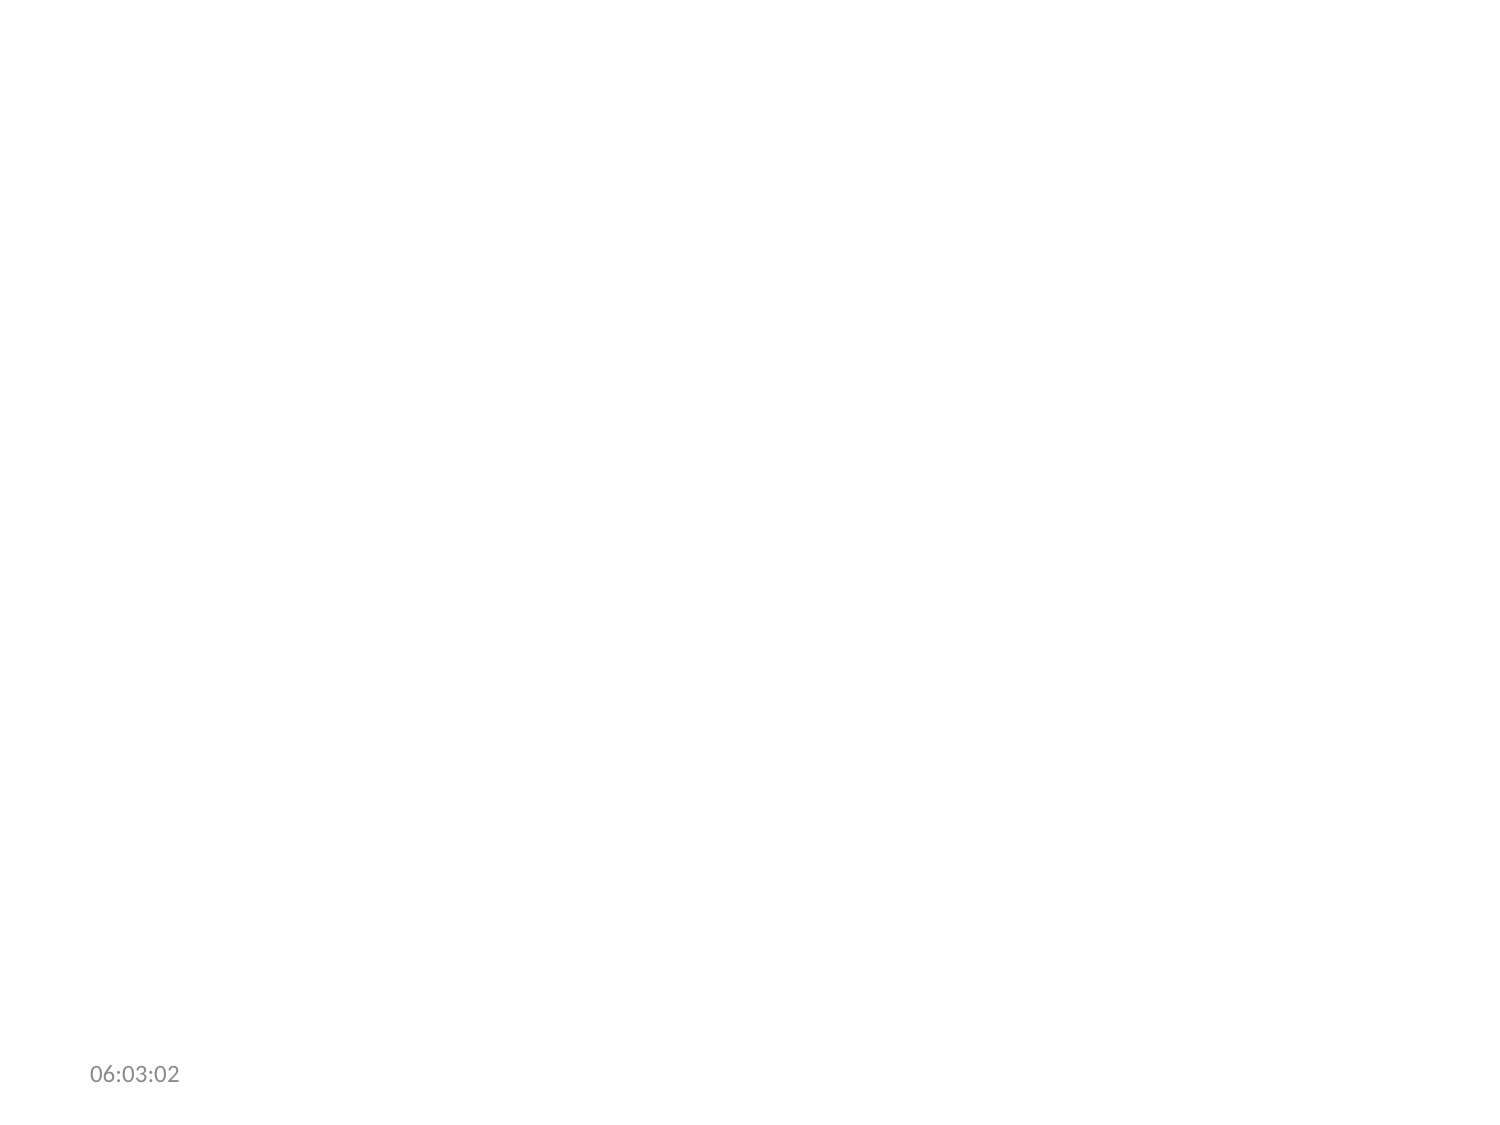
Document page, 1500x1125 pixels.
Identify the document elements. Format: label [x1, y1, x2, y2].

slide_number [75, 1042, 425, 1103]
